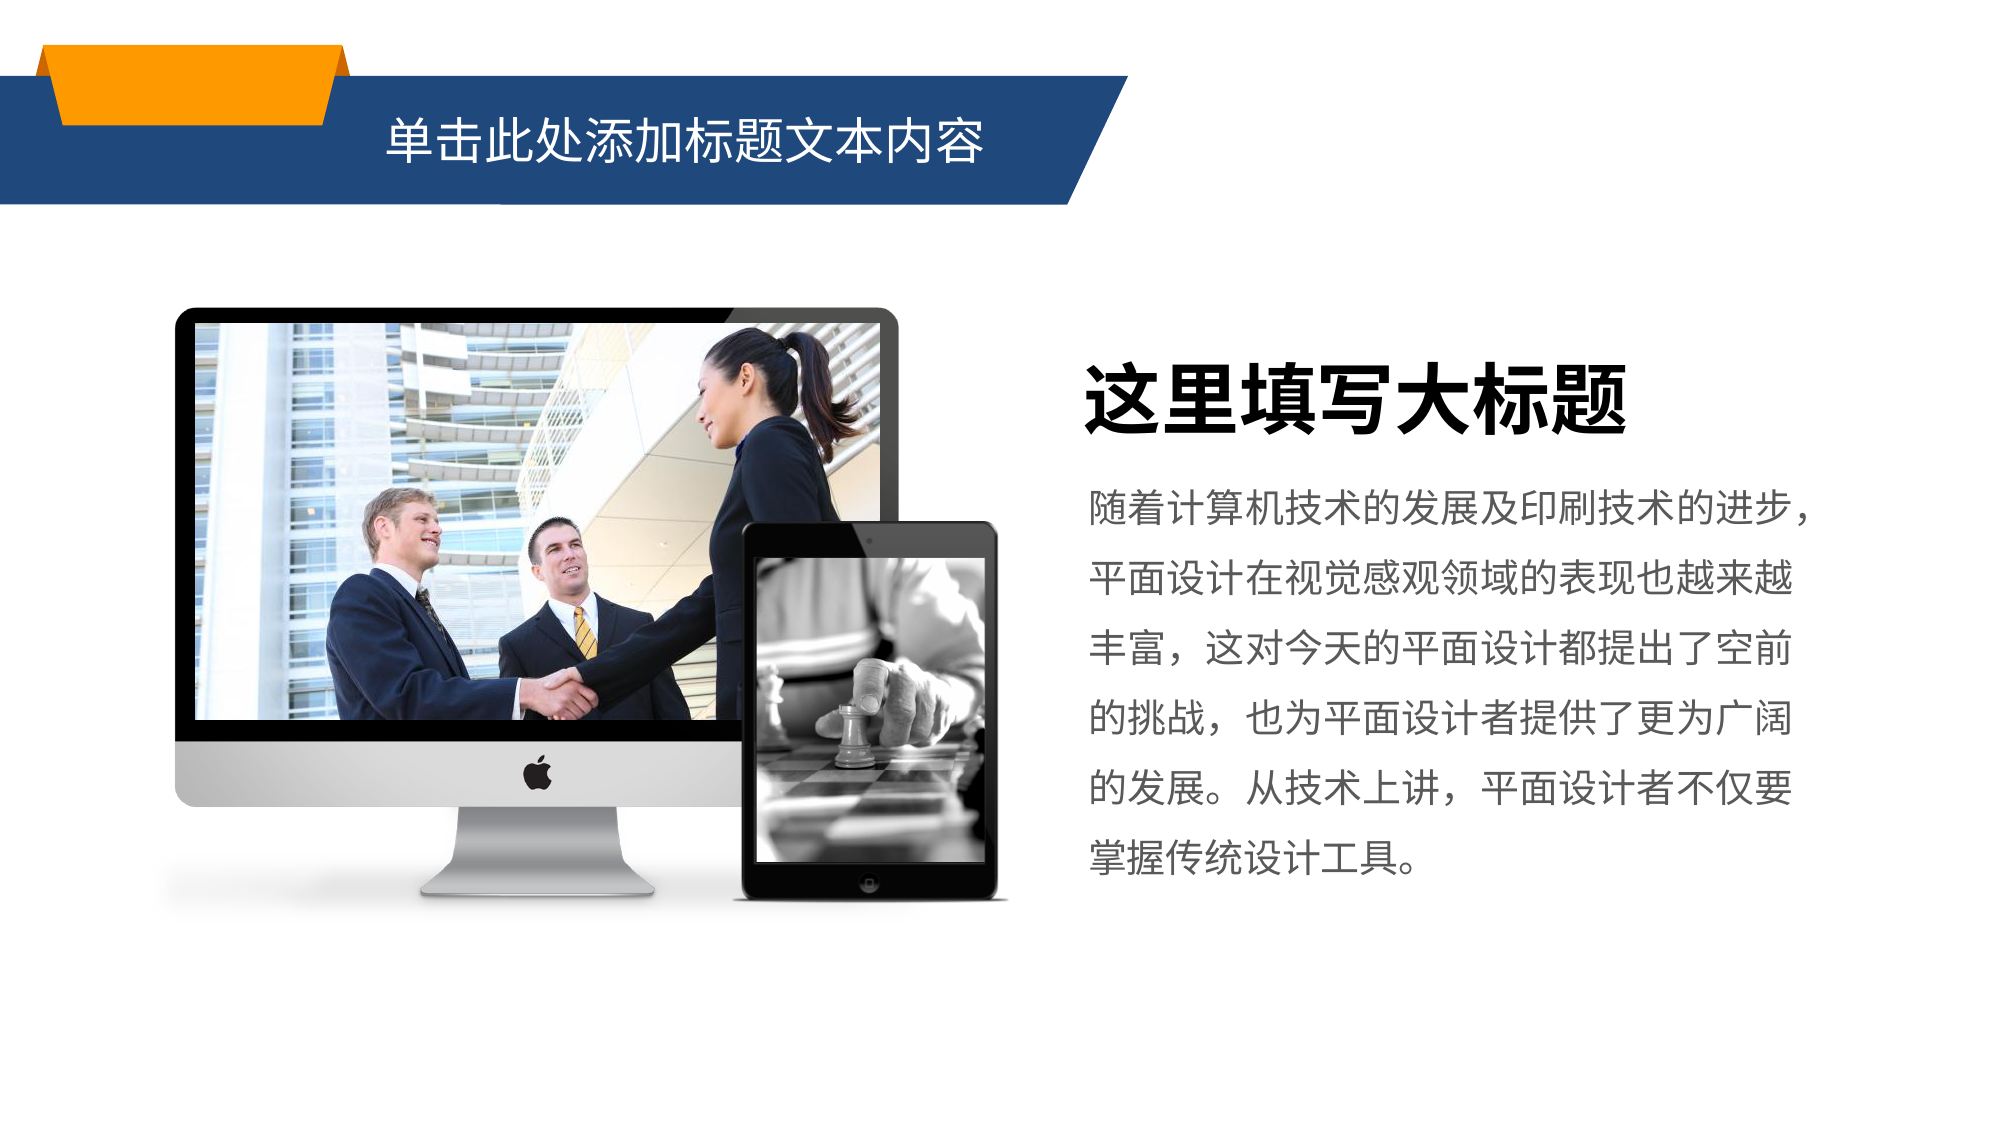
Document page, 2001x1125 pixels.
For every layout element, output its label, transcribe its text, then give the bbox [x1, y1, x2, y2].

text_box [337, 47, 351, 74]
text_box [731, 521, 1010, 904]
text_box [35, 47, 48, 74]
text_box [0, 74, 1130, 206]
text_box 单击此处添加标题文本内容 [364, 99, 1006, 180]
text_box 这里填写大标题 [1126, 343, 1715, 452]
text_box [0, 247, 1126, 978]
text_box 随着计算机技术的发展及印刷技术的进步，平面设计在视觉感观领域的表现也越来越丰富，这对今天的平面设计都提出了空前的挑战，也为平面设计者提供了更为广阔的发展。从技术上讲，平面设计者不仅要掌握传统设计工具。 [1126, 453, 1809, 888]
text_box [41, 43, 344, 127]
